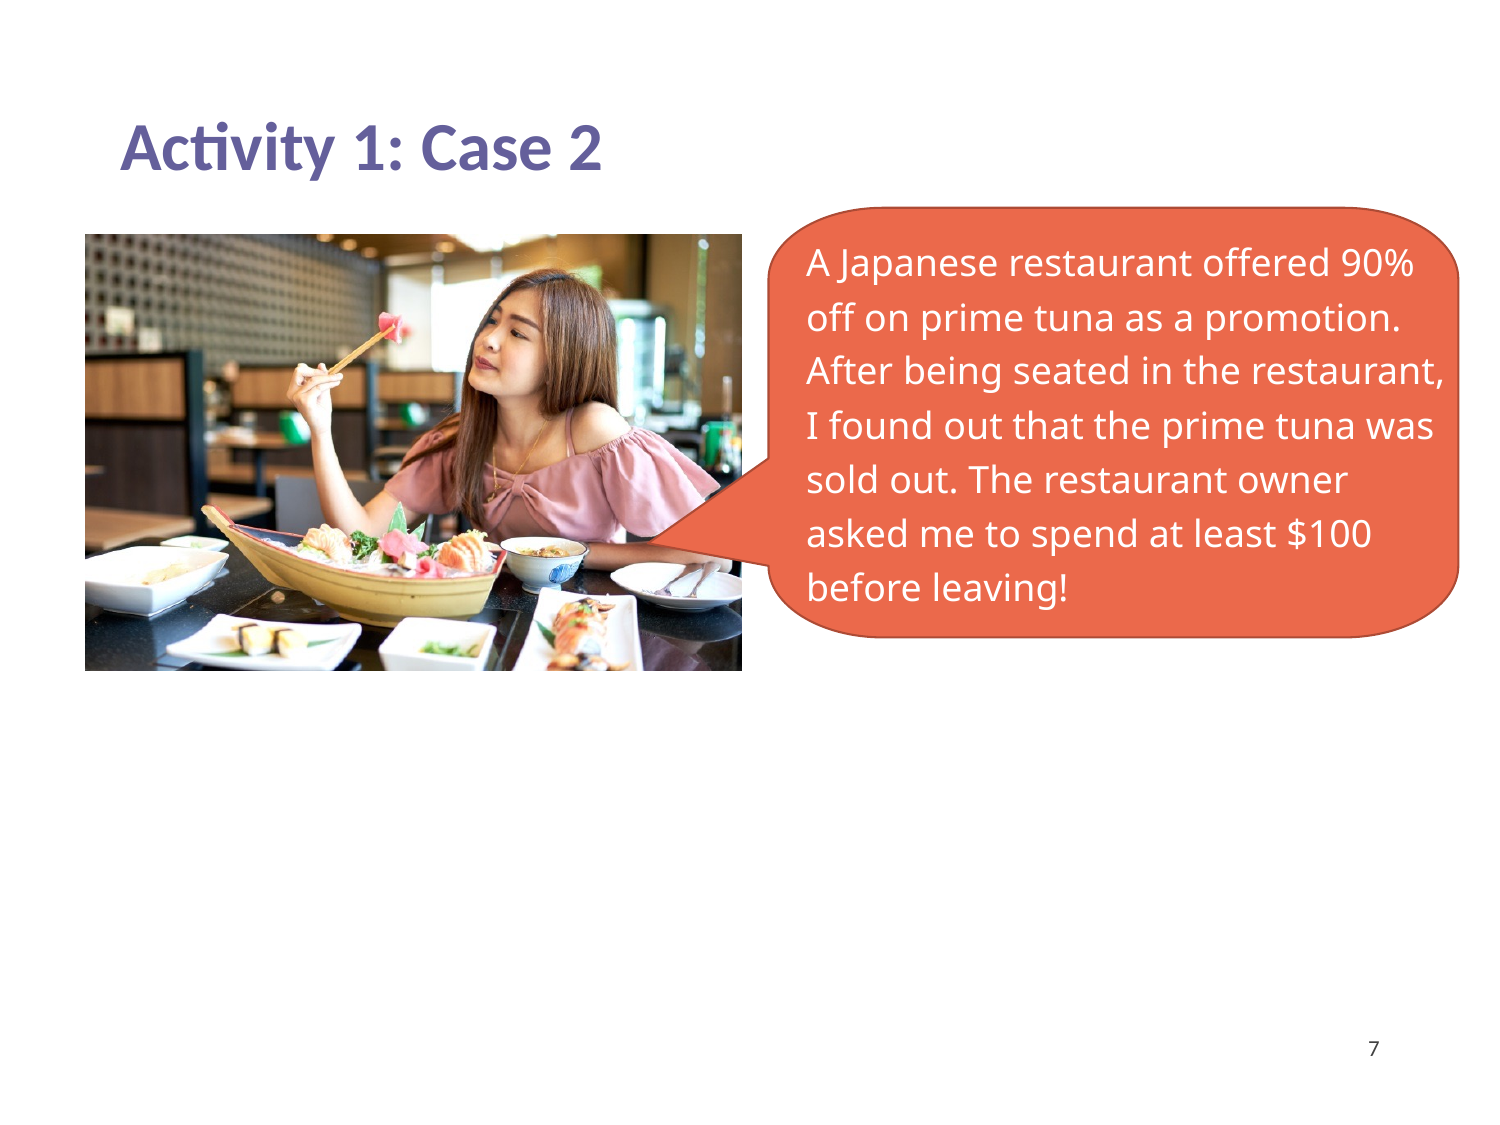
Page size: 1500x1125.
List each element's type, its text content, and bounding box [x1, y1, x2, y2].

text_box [647, 207, 1459, 638]
list Activity 1: Case 2 [119, 113, 1381, 233]
picture [84, 233, 742, 672]
slide_number 7 [1358, 1035, 1381, 1062]
